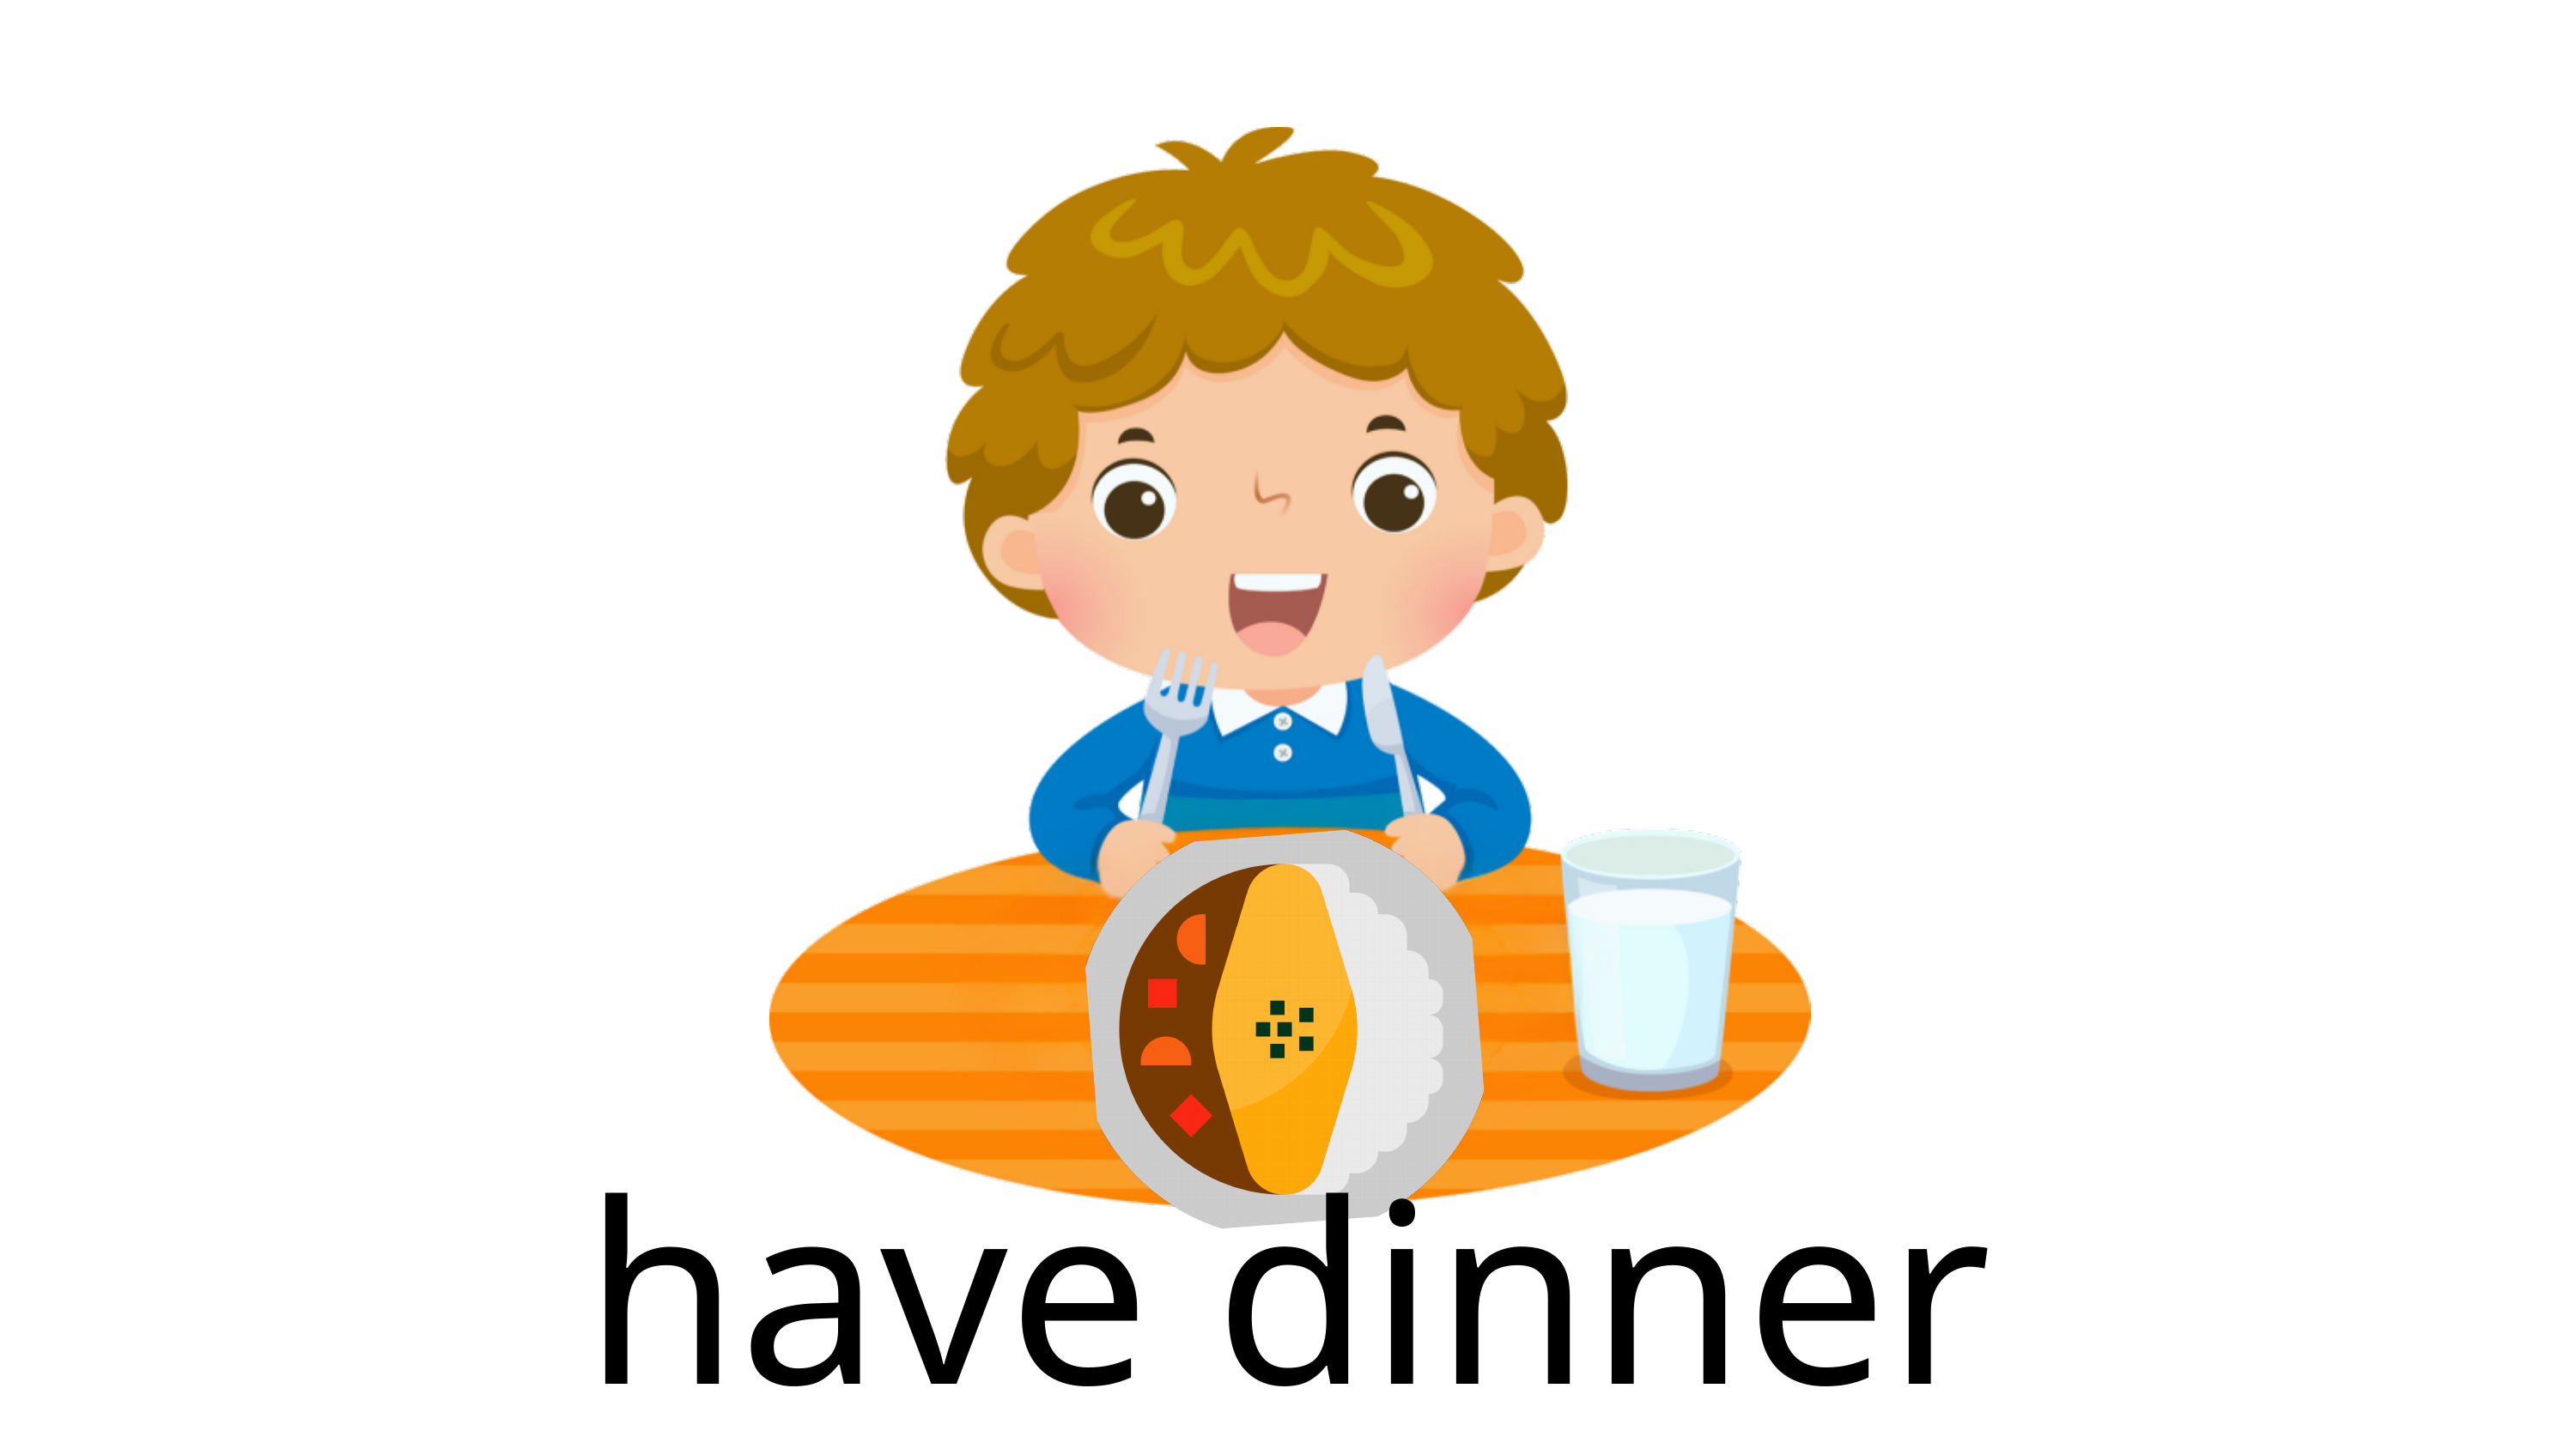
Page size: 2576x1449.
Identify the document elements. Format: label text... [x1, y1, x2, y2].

text_box have dinner [350, 1208, 2226, 1435]
picture [769, 127, 1811, 1210]
